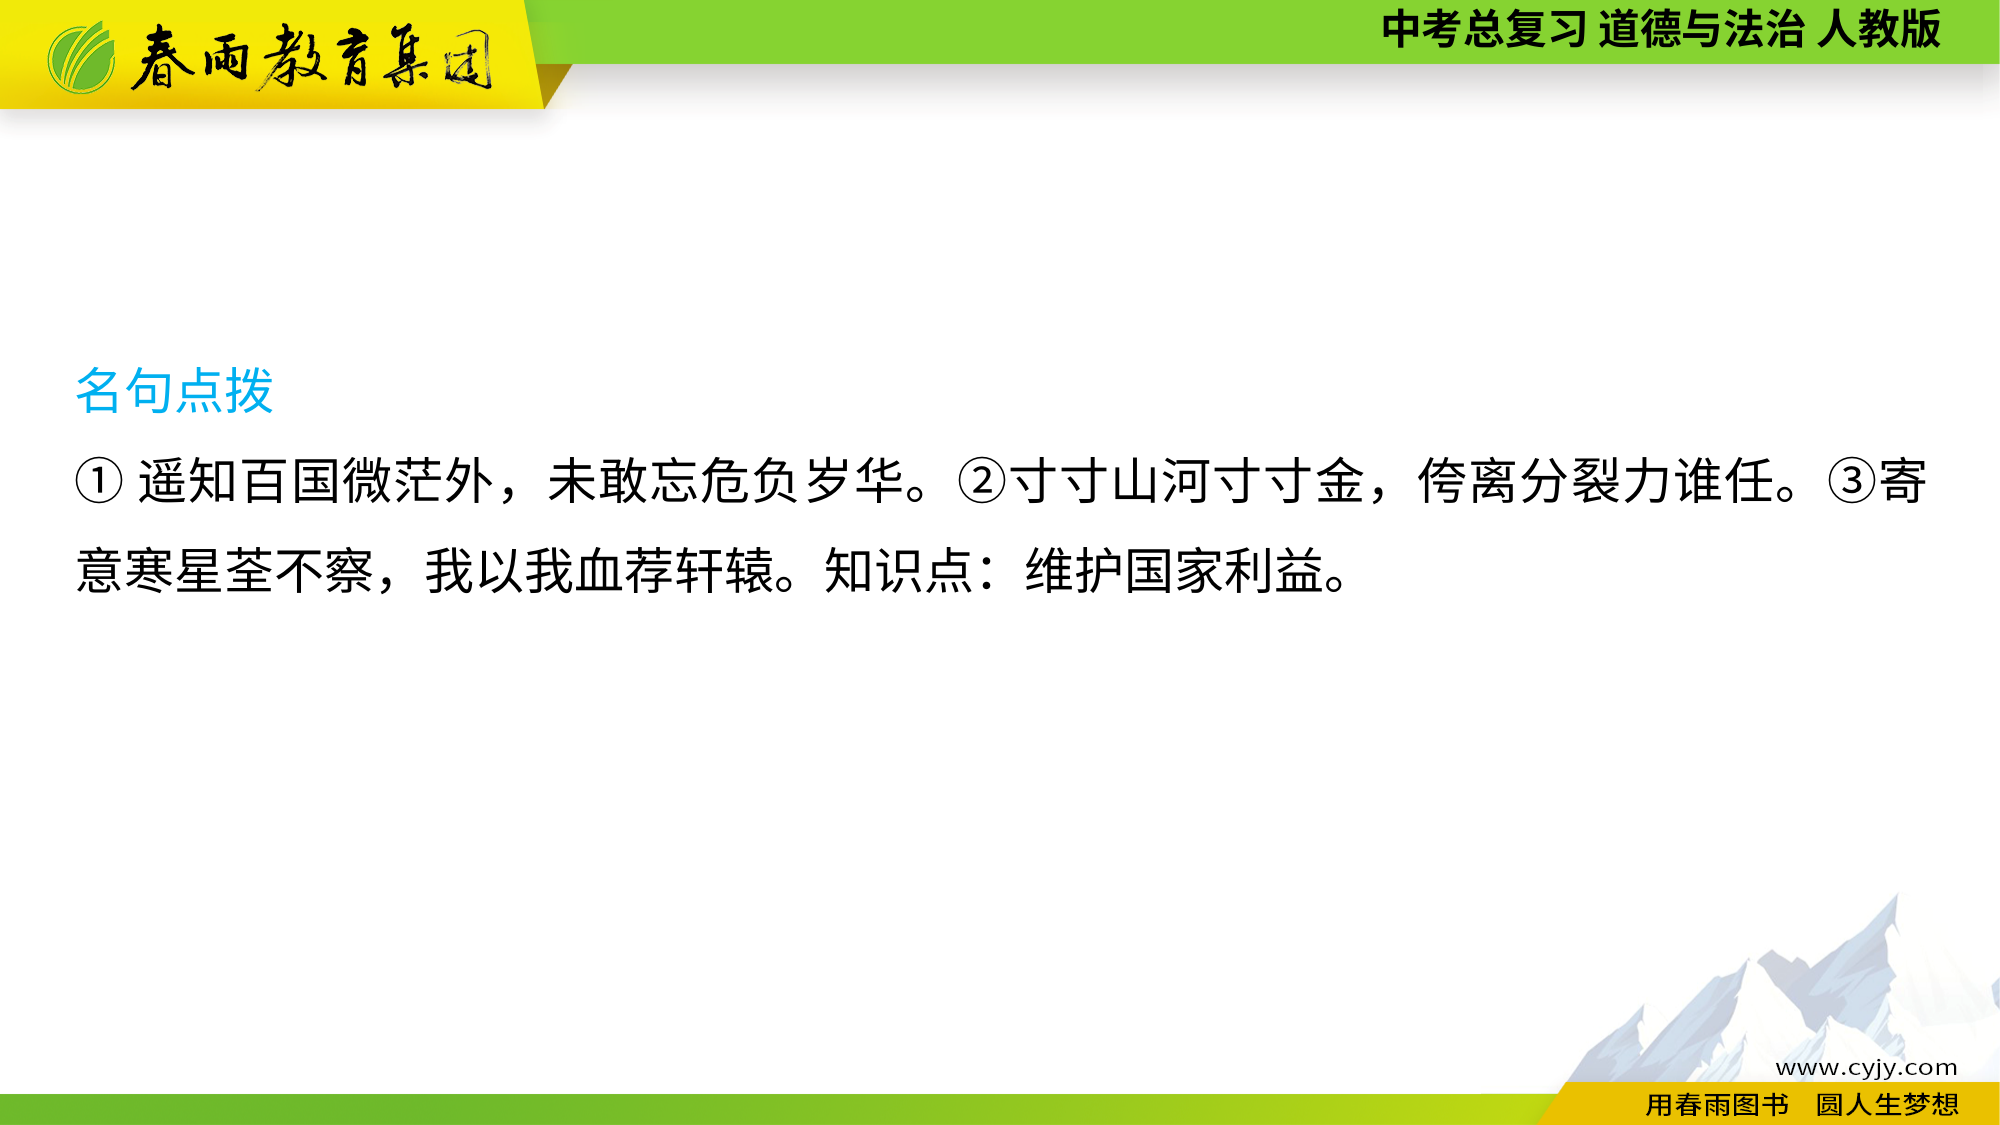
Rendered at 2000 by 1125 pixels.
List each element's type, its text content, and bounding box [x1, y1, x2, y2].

picture [0, 0, 2000, 1125]
list 名句点拨 ①遥知百国微茫外，未敢忘危负岁华。②寸寸山河寸寸金，侉离分裂力谁任。③寄意寒星荃不察，我以我血荐轩辕。知识点：维护国家利益。 [59, 321, 1944, 598]
